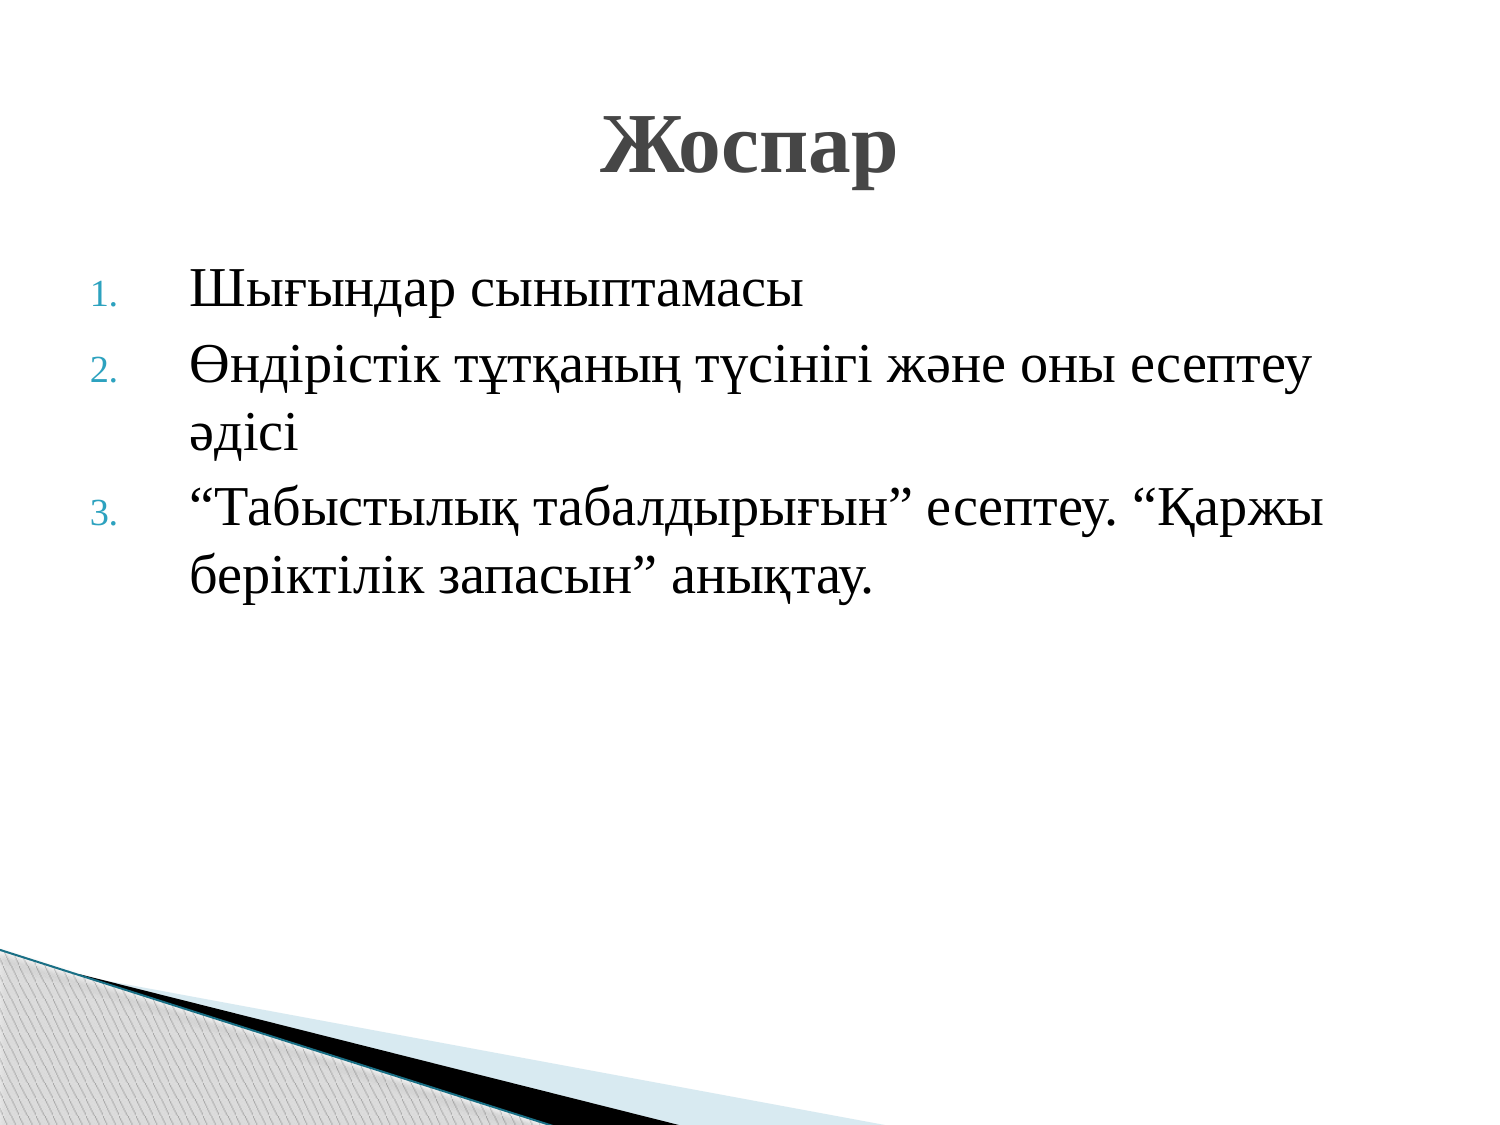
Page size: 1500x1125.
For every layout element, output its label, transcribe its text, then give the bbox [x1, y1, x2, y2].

list Шығындар сыныптамасы Өндірістік тұтқаның түсінігі және оны есептеу әдісі “Табыстылық табалдырығын” есептеу. “Қаржы беріктілік запасын” анықтау. [75, 243, 1425, 986]
title Жоспар [75, 45, 1425, 233]
